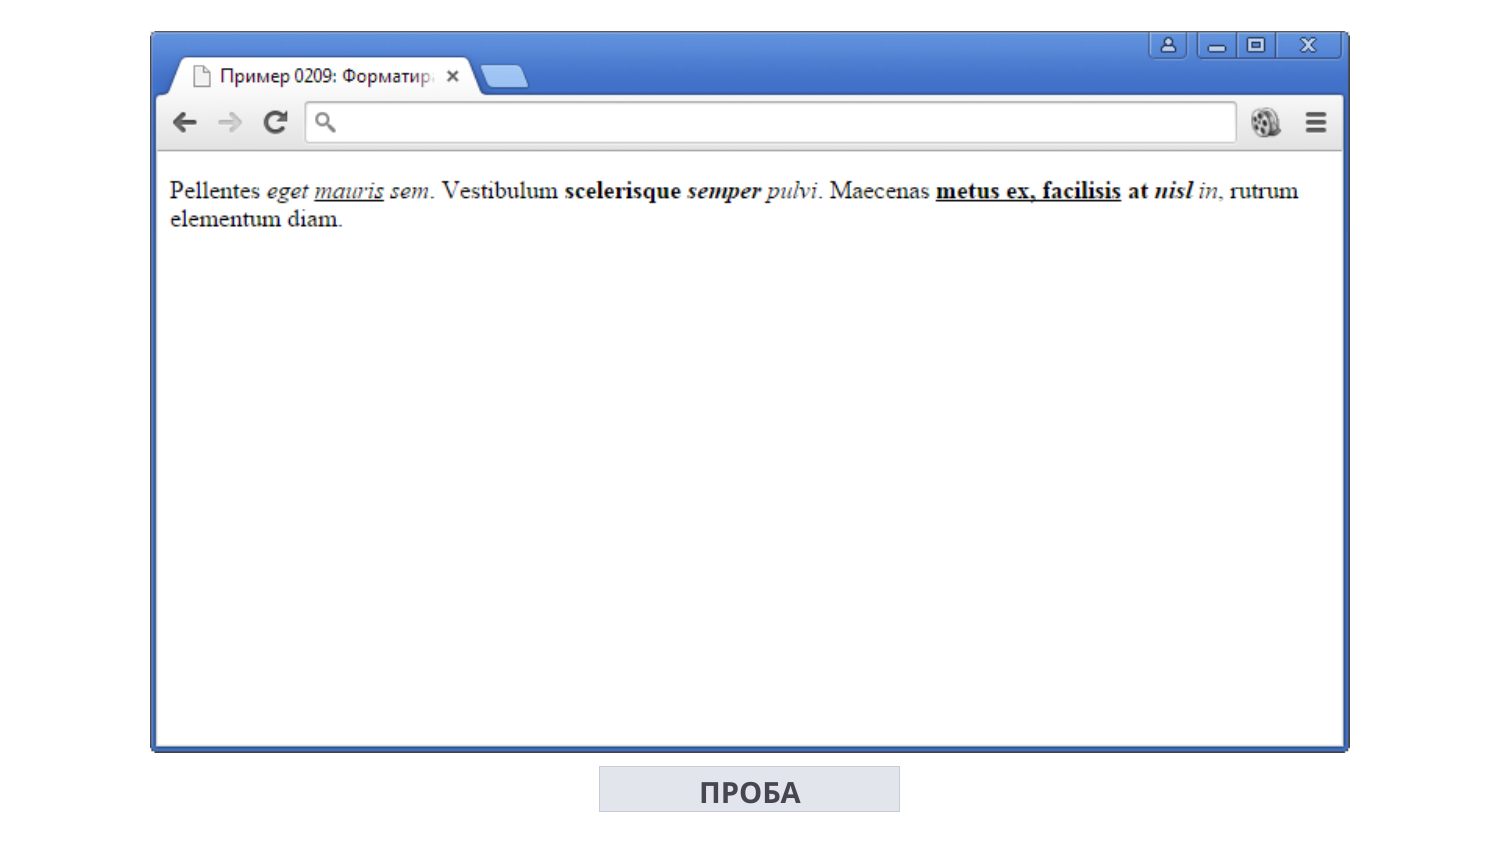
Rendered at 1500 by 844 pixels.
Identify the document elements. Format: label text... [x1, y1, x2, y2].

text_box ПРОБА [599, 766, 900, 812]
picture [149, 31, 1351, 753]
